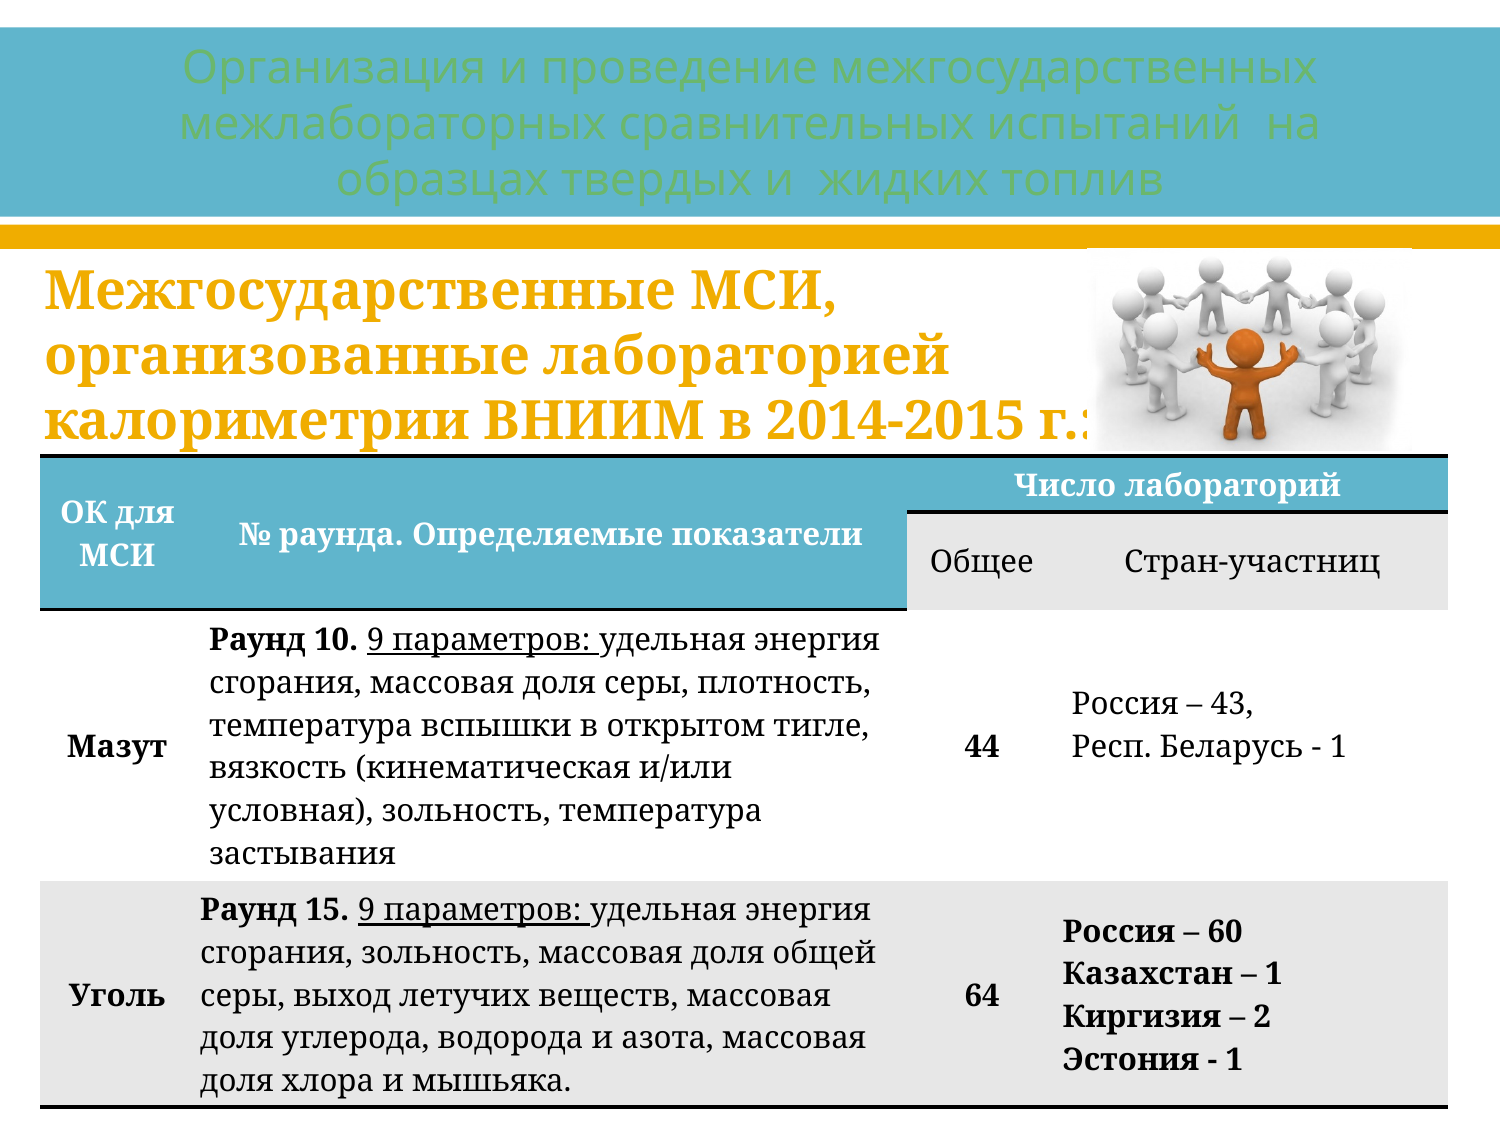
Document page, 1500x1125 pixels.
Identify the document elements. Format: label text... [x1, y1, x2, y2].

picture [1087, 248, 1412, 452]
table_cell Общее [907, 514, 1057, 610]
text_box Межгосударственные МСИ, организованные лабораторией калориметрии ВНИИМ в 2014-2015 г.: [29, 248, 1086, 458]
table_cell Раунд 15. 9 параметров: удельная энергия сгорания, зольность, массовая доля общей серы, выход летучих веществ, массовая доля углерода, водорода и азота, массовая доля хлора и мышьяка. [194, 881, 907, 1105]
table_cell Стран-участниц [1057, 514, 1448, 610]
table_cell 64 [907, 881, 1057, 1105]
table_cell Уголь [40, 881, 194, 1105]
table_header Число лабораторий [907, 458, 1448, 510]
table_cell Россия – 43, Респ. Беларусь - 1 [1057, 610, 1448, 881]
table_cell Россия – 60 Казахстан – 1 Киргизия – 2 Эстония - 1 [1057, 881, 1448, 1105]
table_cell Раунд 10. 9 параметров: удельная энергия сгорания, массовая доля серы, плотность, температура вспышки в открытом тигле, вязкость (кинематическая и/или условная), зольность, температура застывания [194, 611, 907, 881]
table_header ОК для МСИ [40, 458, 194, 608]
table_cell 44 [907, 610, 1057, 881]
table_cell Мазут [40, 611, 194, 881]
table_header № раунда. Определяемые показатели [194, 458, 907, 608]
title Организация и проведение межгосударственных межлабораторных сравнительных испытаний на образцах твердых и жидких топлив [75, 29, 1425, 213]
